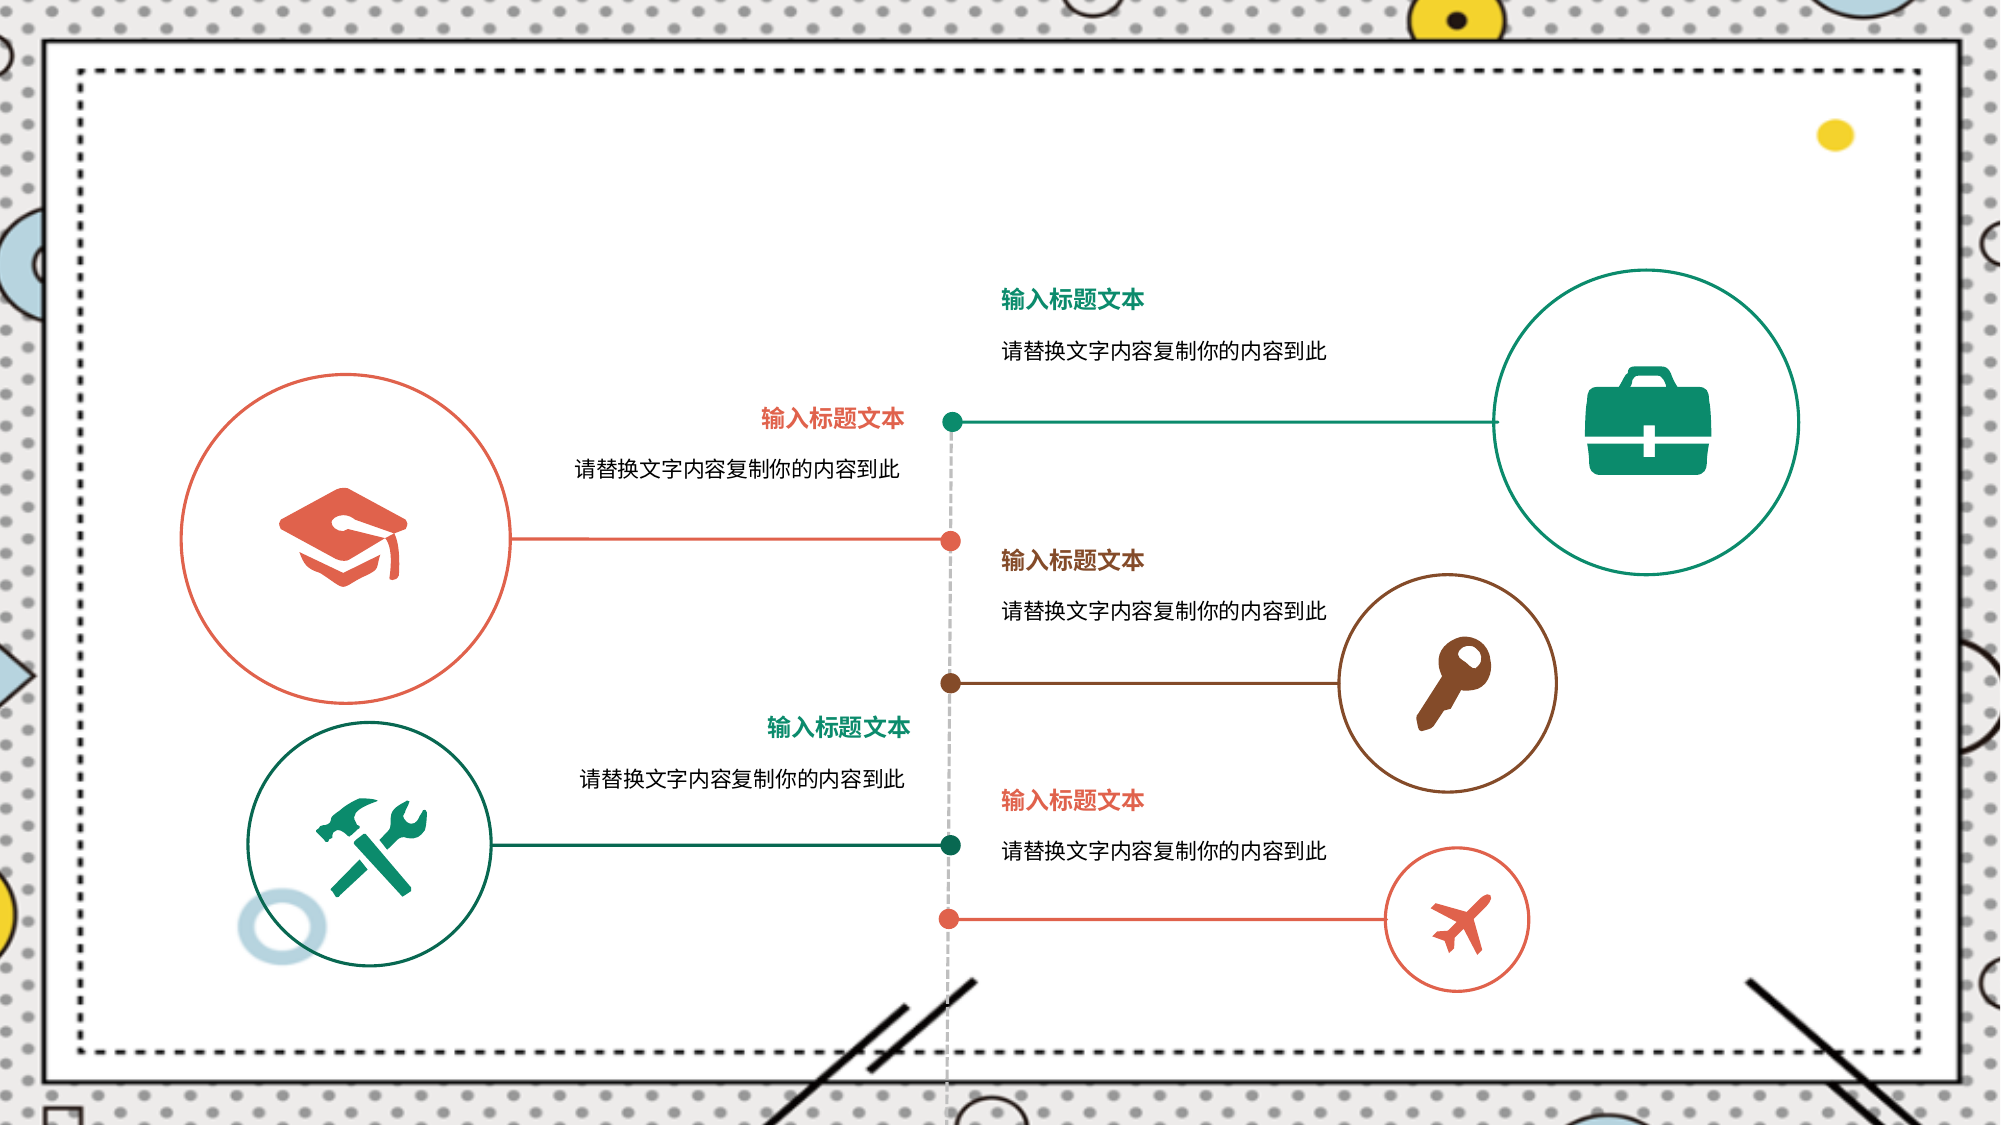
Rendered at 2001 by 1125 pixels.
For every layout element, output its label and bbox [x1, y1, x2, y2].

text_box [247, 708, 961, 966]
text_box [946, 992, 952, 1125]
text_box [940, 575, 1557, 793]
text_box [181, 374, 961, 704]
picture [0, 0, 2001, 1125]
text_box [942, 270, 1799, 575]
text_box [938, 780, 1529, 992]
